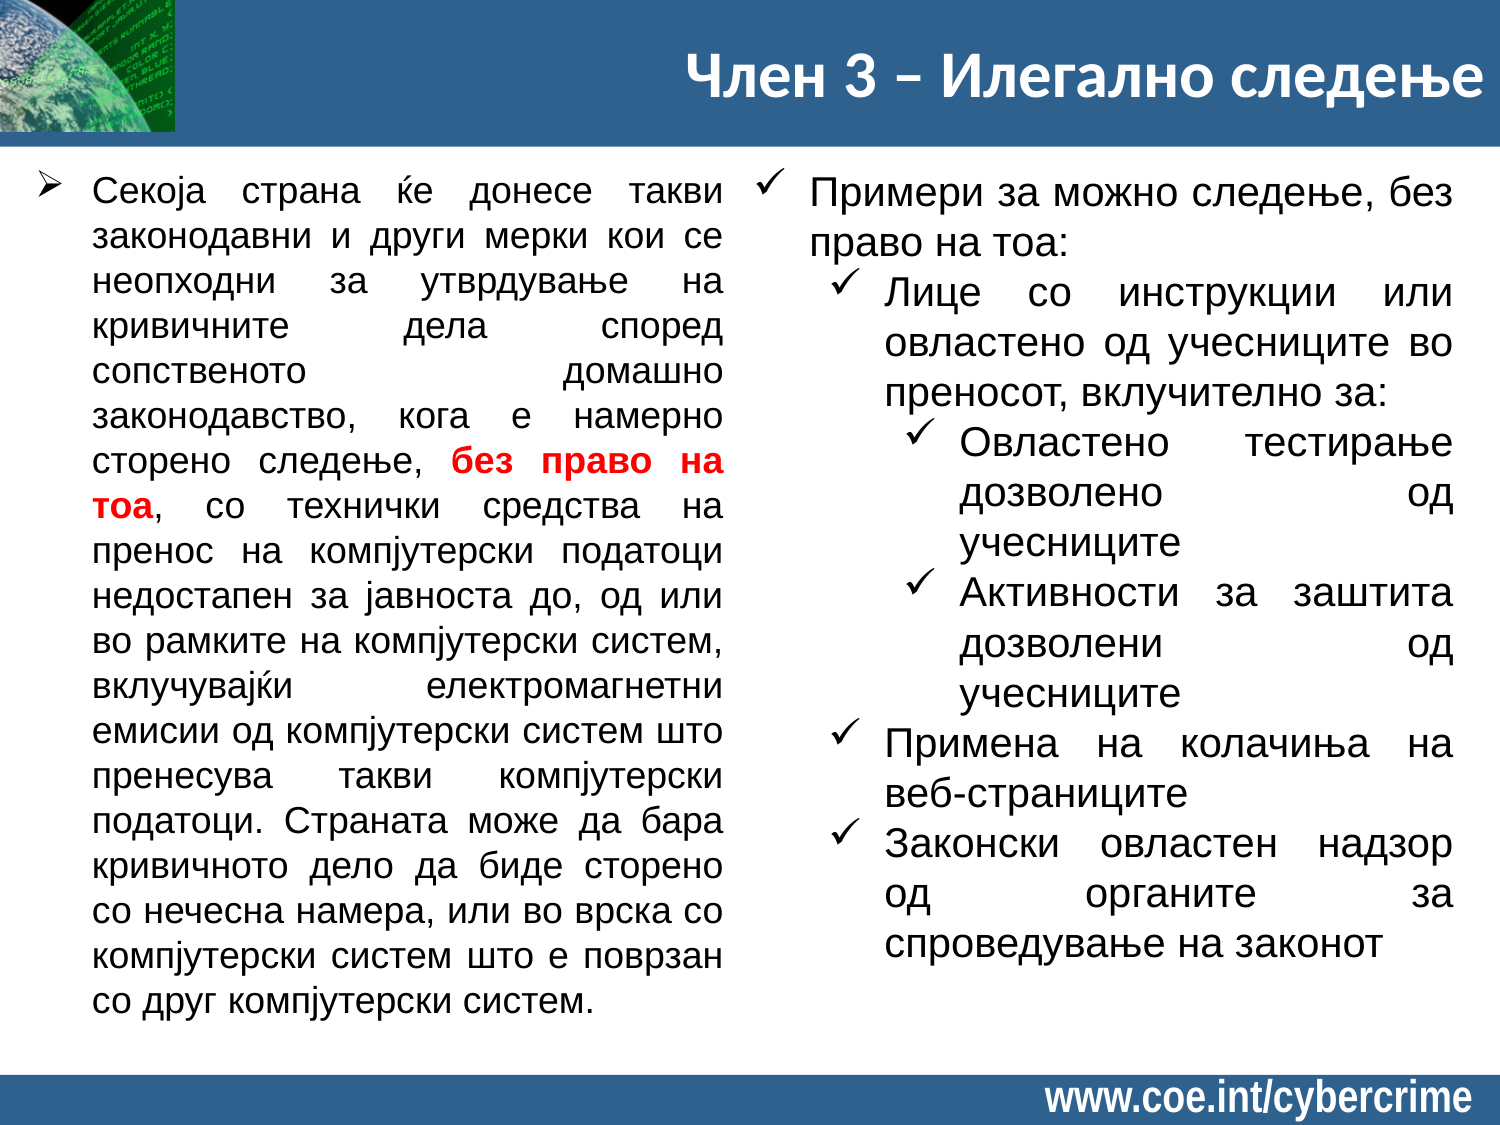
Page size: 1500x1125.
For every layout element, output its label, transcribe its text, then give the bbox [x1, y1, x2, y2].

text_box Секоја страна ќе донесе такви законодавни и други мерки кои се неопходни за утврдување на кривичните дела според сопственото домашно законодавство, кога е намерно сторено следење, без право на тоа, со технички средства на пренос на компјутерски податоци недостапен за јавноста до, од или во рамките на компјутерски систем, вклучувајќи електромагнетни емисии од компјутерски систем што пренесува такви компјутерски податоци. Страната може да бара кривичното дело да биде сторено со нечесна намера, или во врска со компјутерски систем што е поврзан со друг компјутерски систем. [20, 158, 739, 1028]
text_box Примери за можно следење, без право на тоа: Лице со инструкции или овластено од учесниците во преносот, вклучително за: Овластено тестирање дозволено од учесниците Активности за заштита дозволени од учесниците Примена на колачиња на веб-страниците Законски овластен надзор од органите за спроведување на законот [738, 157, 1469, 973]
picture [0, 0, 175, 132]
text_box [0, 1073, 1030, 1125]
text_box Член 3 – Илегално следење [0, 0, 1500, 149]
text_box www.coe.int/cybercrime [1030, 1059, 1500, 1125]
